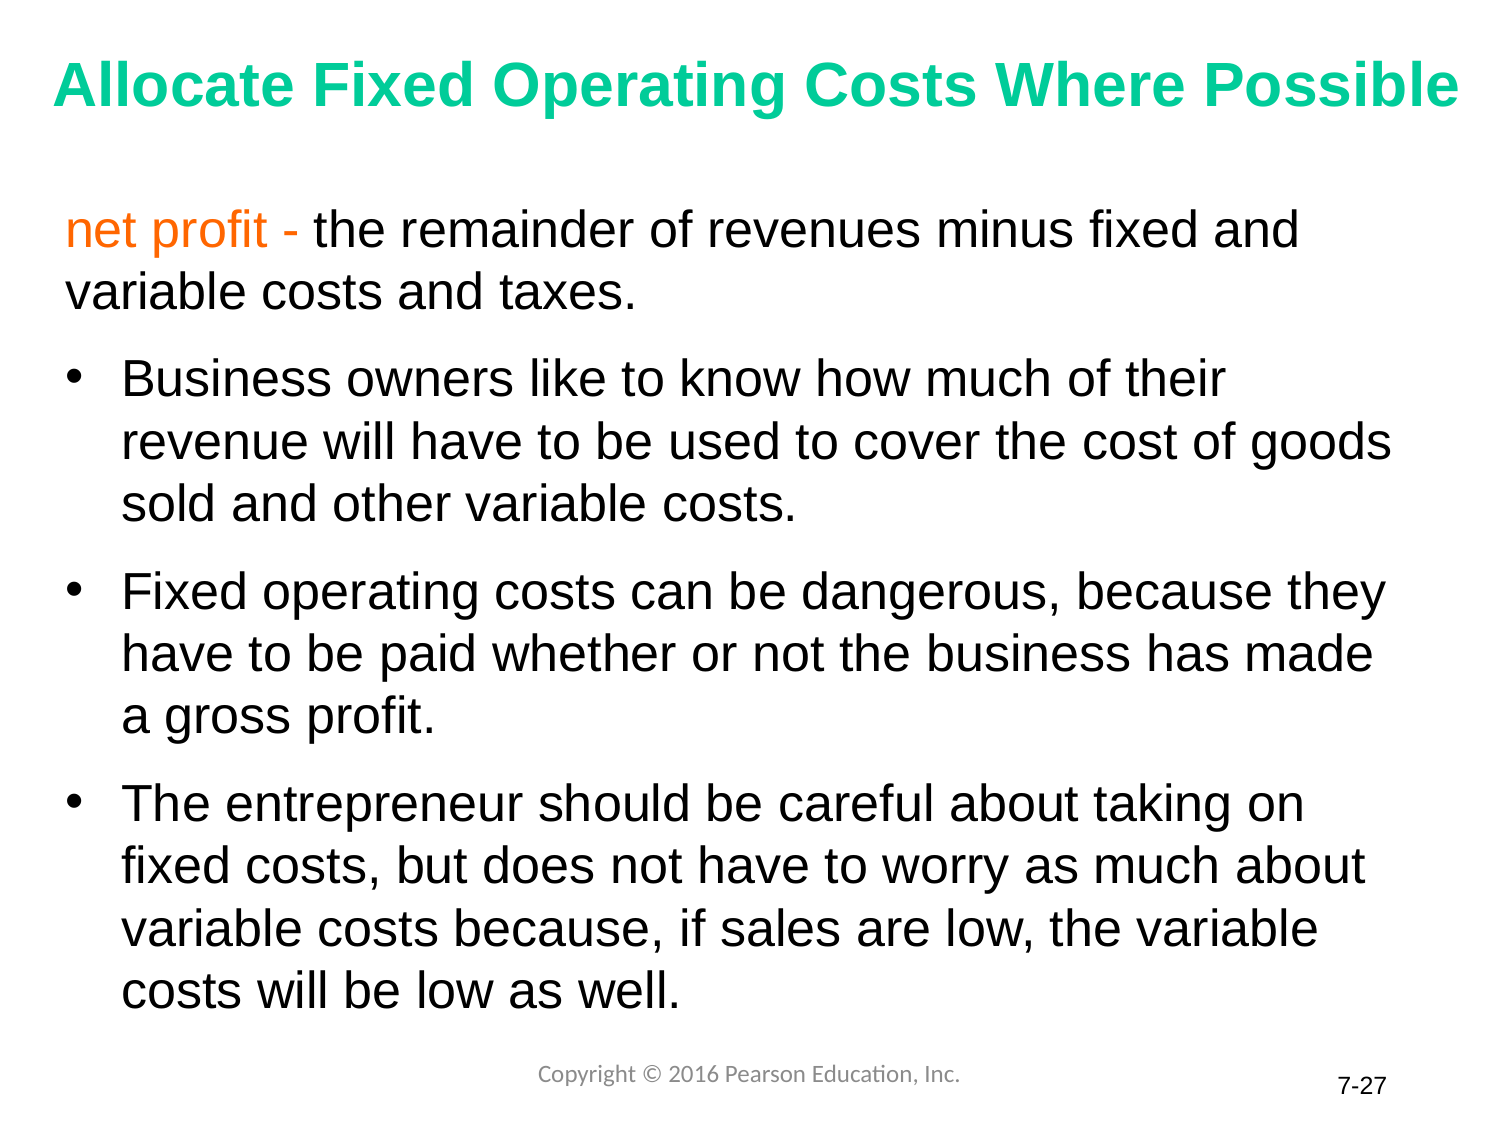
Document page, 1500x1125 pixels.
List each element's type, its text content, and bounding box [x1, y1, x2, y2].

title Allocate Fixed Operating Costs Where Possible [37, 0, 1488, 175]
footer Copyright © 2016 Pearson Education, Inc. [512, 1042, 988, 1103]
list net profit - the remainder of revenues minus fixed and variable costs and taxes. Business owners like to know how much of their revenue will have to be used to cover the cost of goods sold and other variable costs. Fixed operating costs can be dangerous, because they have to be paid whether or not the business has made a gross profit. The entrepreneur should be careful about taking on fixed costs, but does not have to worry as much about variable costs because, if sales are low, the variable costs will be low as well. [50, 187, 1425, 1125]
